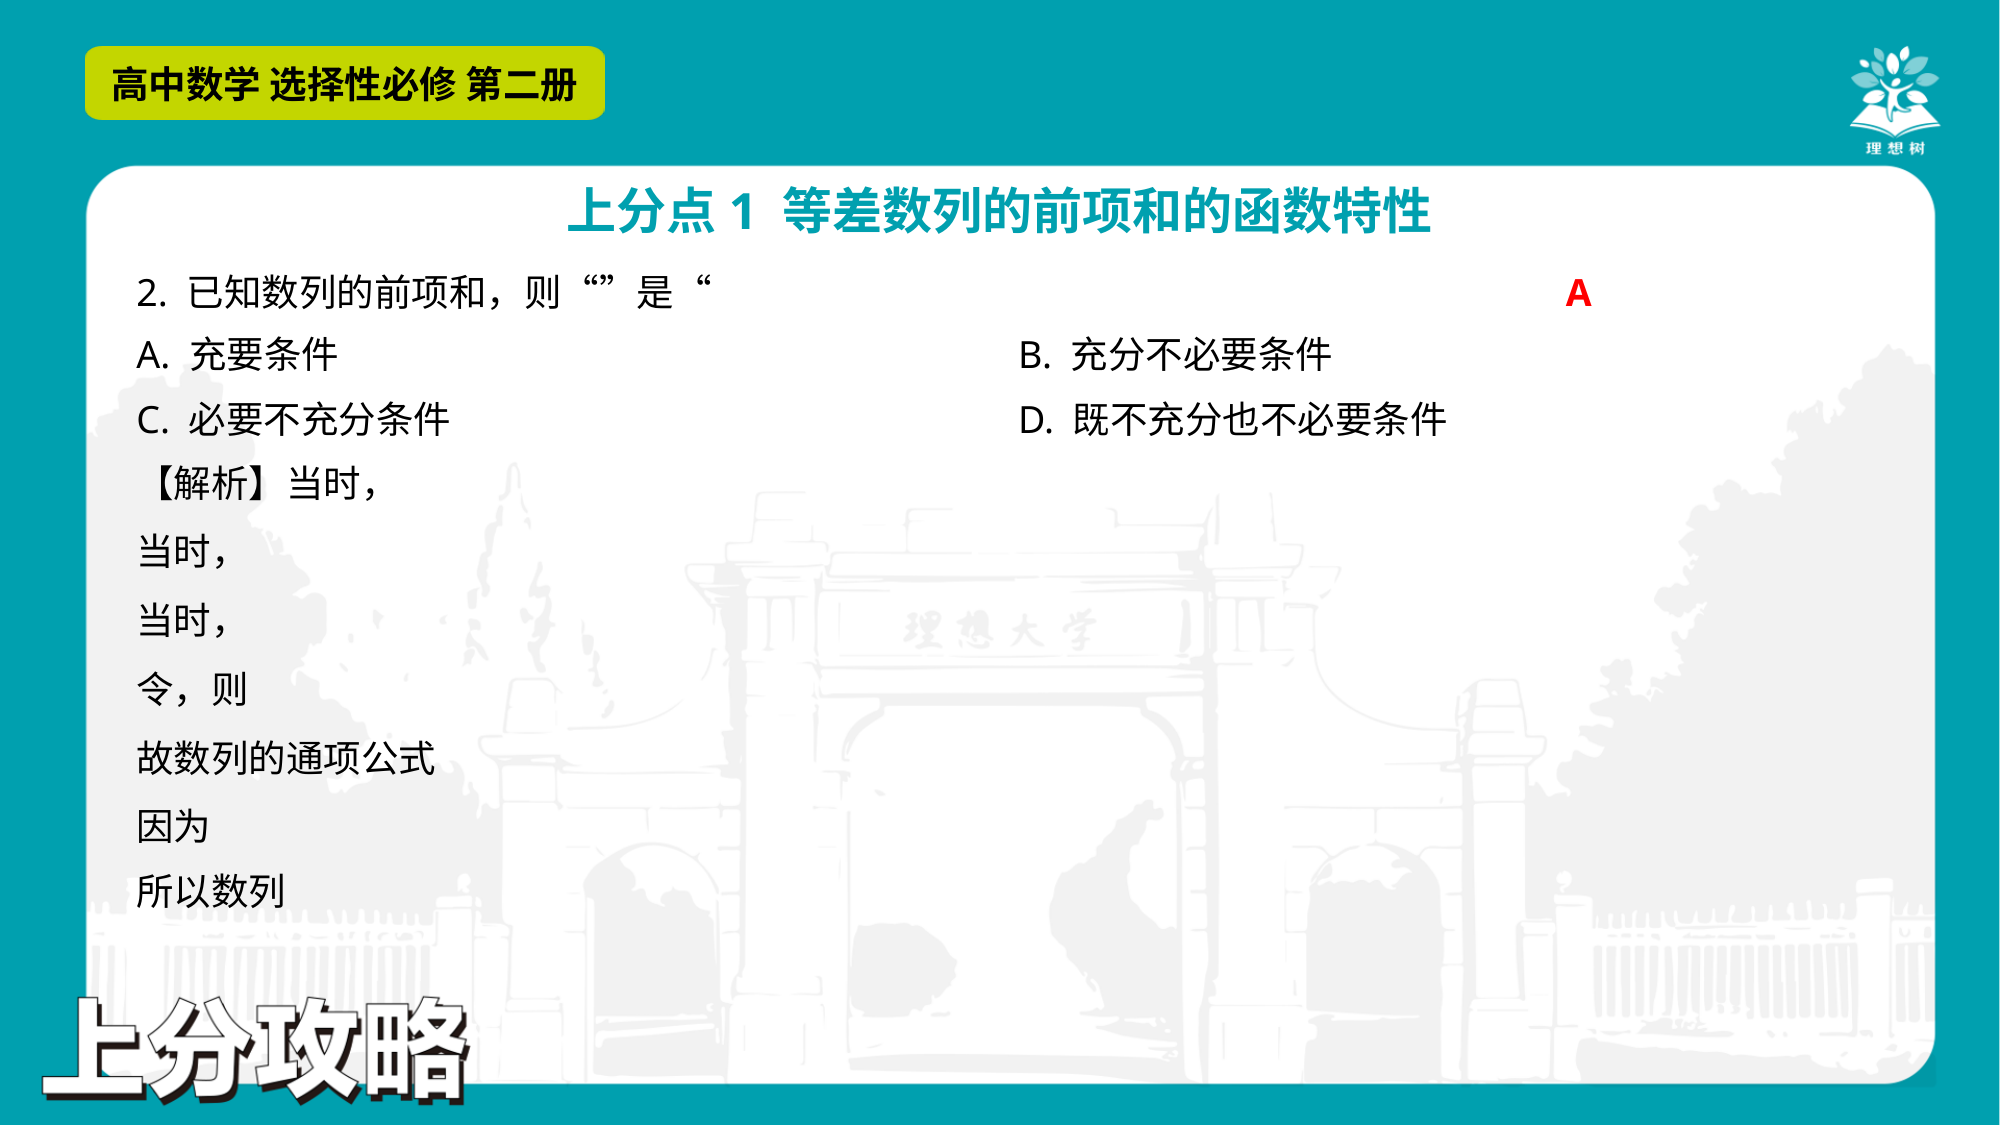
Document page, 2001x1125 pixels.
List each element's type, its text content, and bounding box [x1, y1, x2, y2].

picture [0, 0, 2000, 1125]
text_box A. 充要条件 B. 充分不必要条件 C. 必要不充分条件 D. 既不充分也不必要条件 [136, 307, 1865, 434]
text_box A [1551, 246, 1606, 307]
